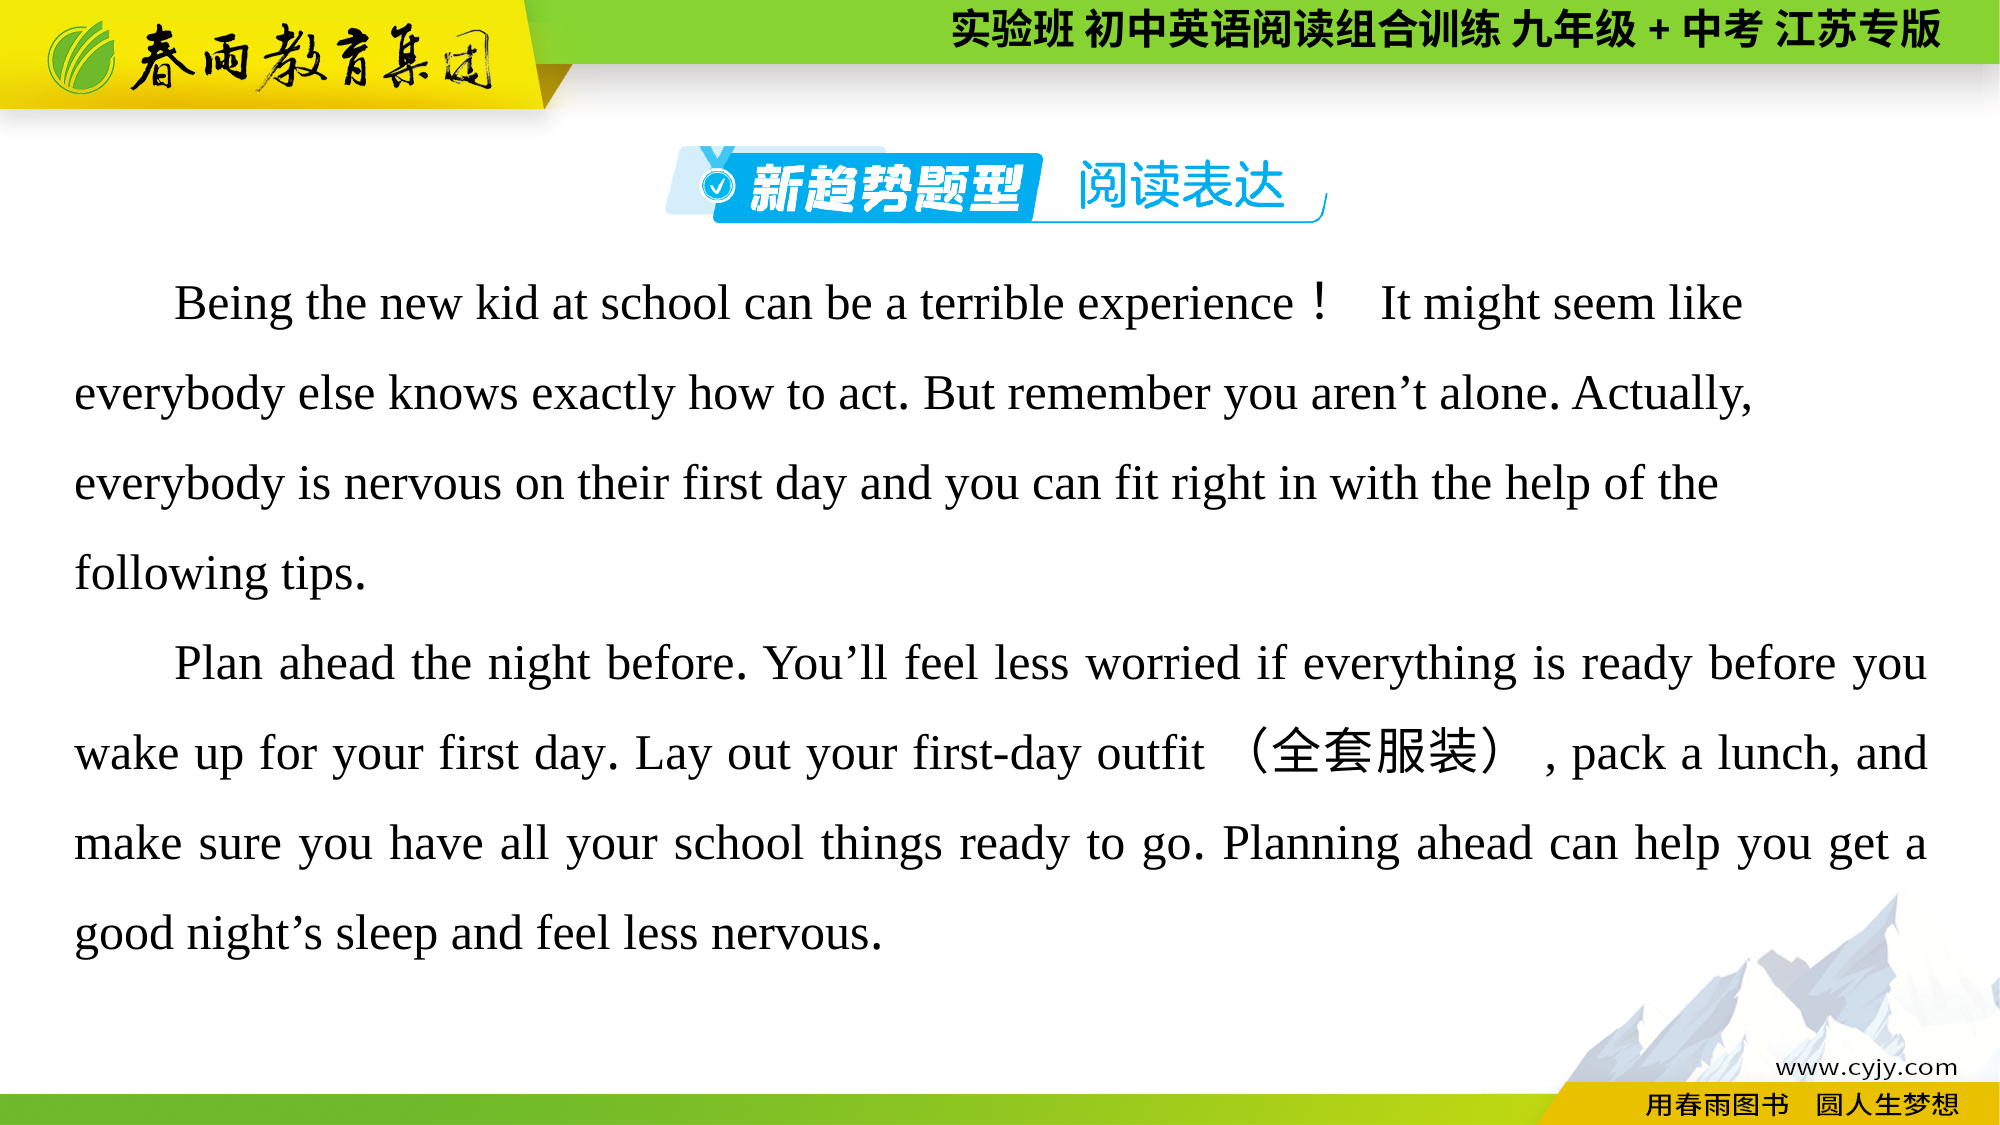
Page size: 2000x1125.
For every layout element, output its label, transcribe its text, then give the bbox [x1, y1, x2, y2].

list Being the new kid at school can be a terrible experience！ It might seem like everybody else knows exactly how to act. But remember you aren’t alone. Actually, everybody is nervous on their first day and you can fit right in with the help of the following tips. Plan ahead the night before. You’ll feel less worried if everything is ready before you wake up for your first day. Lay out your first-day outfit（全套服装）, pack a lunch, and make sure you have all your school things ready to go. Planning ahead can help you get a good night’s sleep and feel less nervous. [59, 231, 1944, 963]
picture [0, 0, 2000, 1125]
